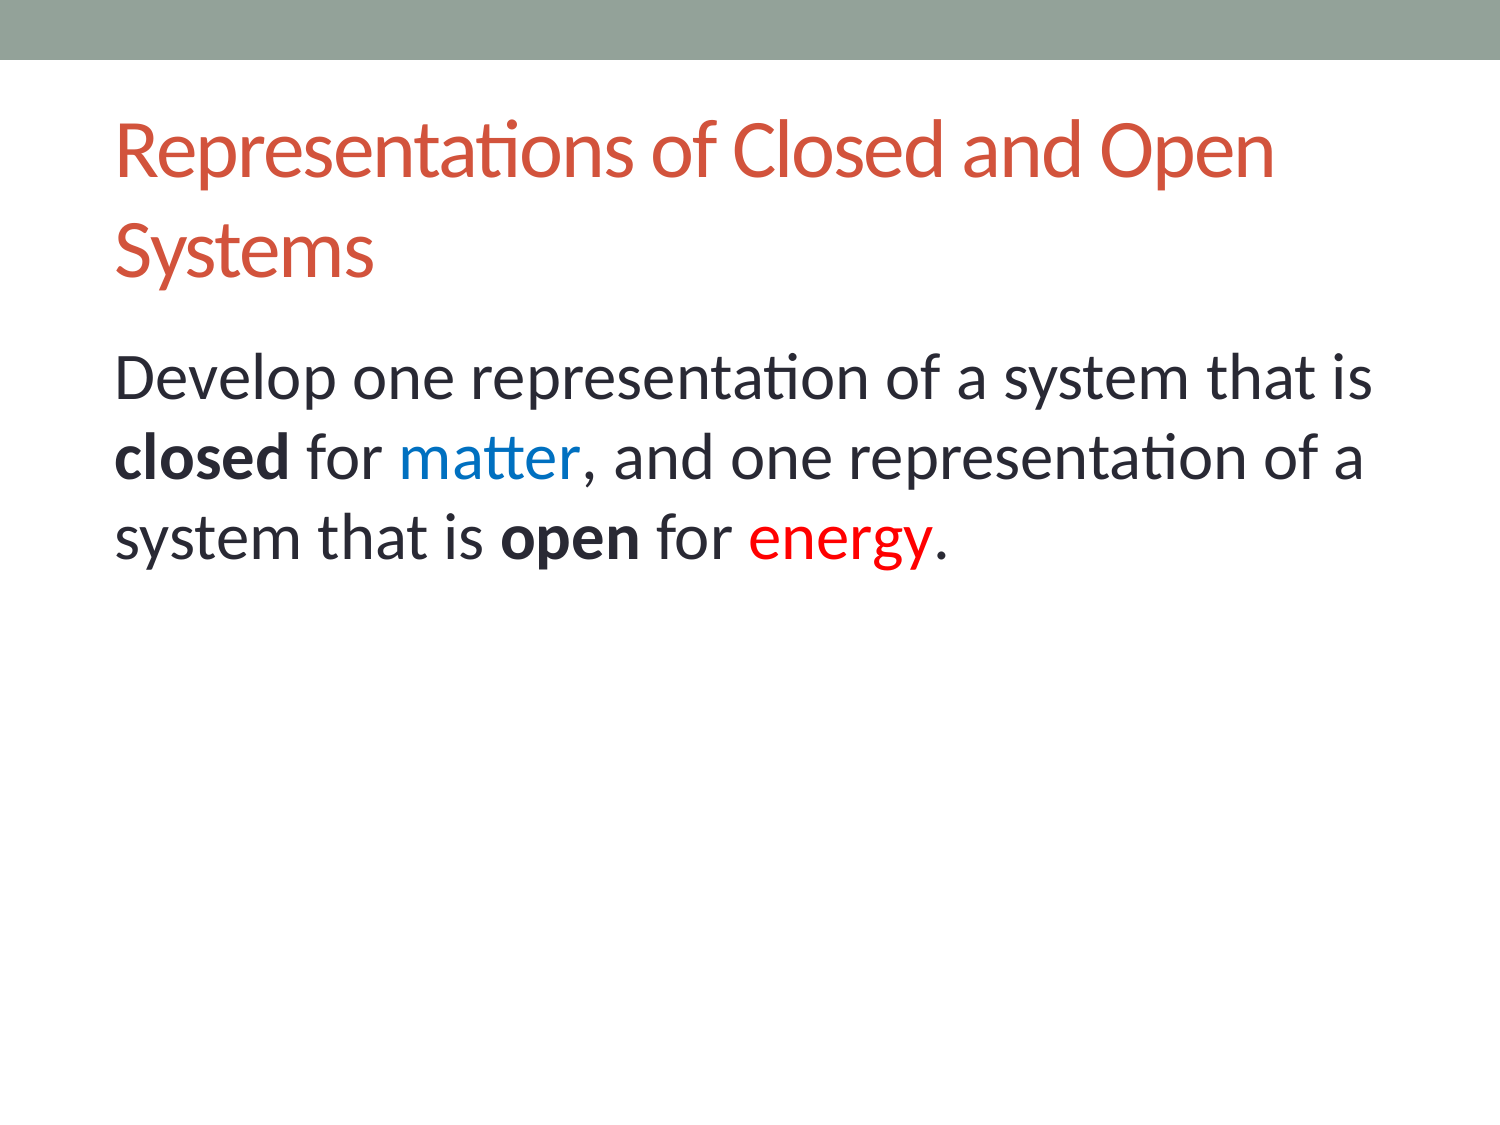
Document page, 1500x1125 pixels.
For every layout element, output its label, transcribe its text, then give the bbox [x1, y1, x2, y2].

title Representations of Closed and Open Systems [99, 112, 1463, 275]
list Develop one representation of a system that is closed for matter, and one representation of a system that is open for energy. [99, 324, 1425, 913]
